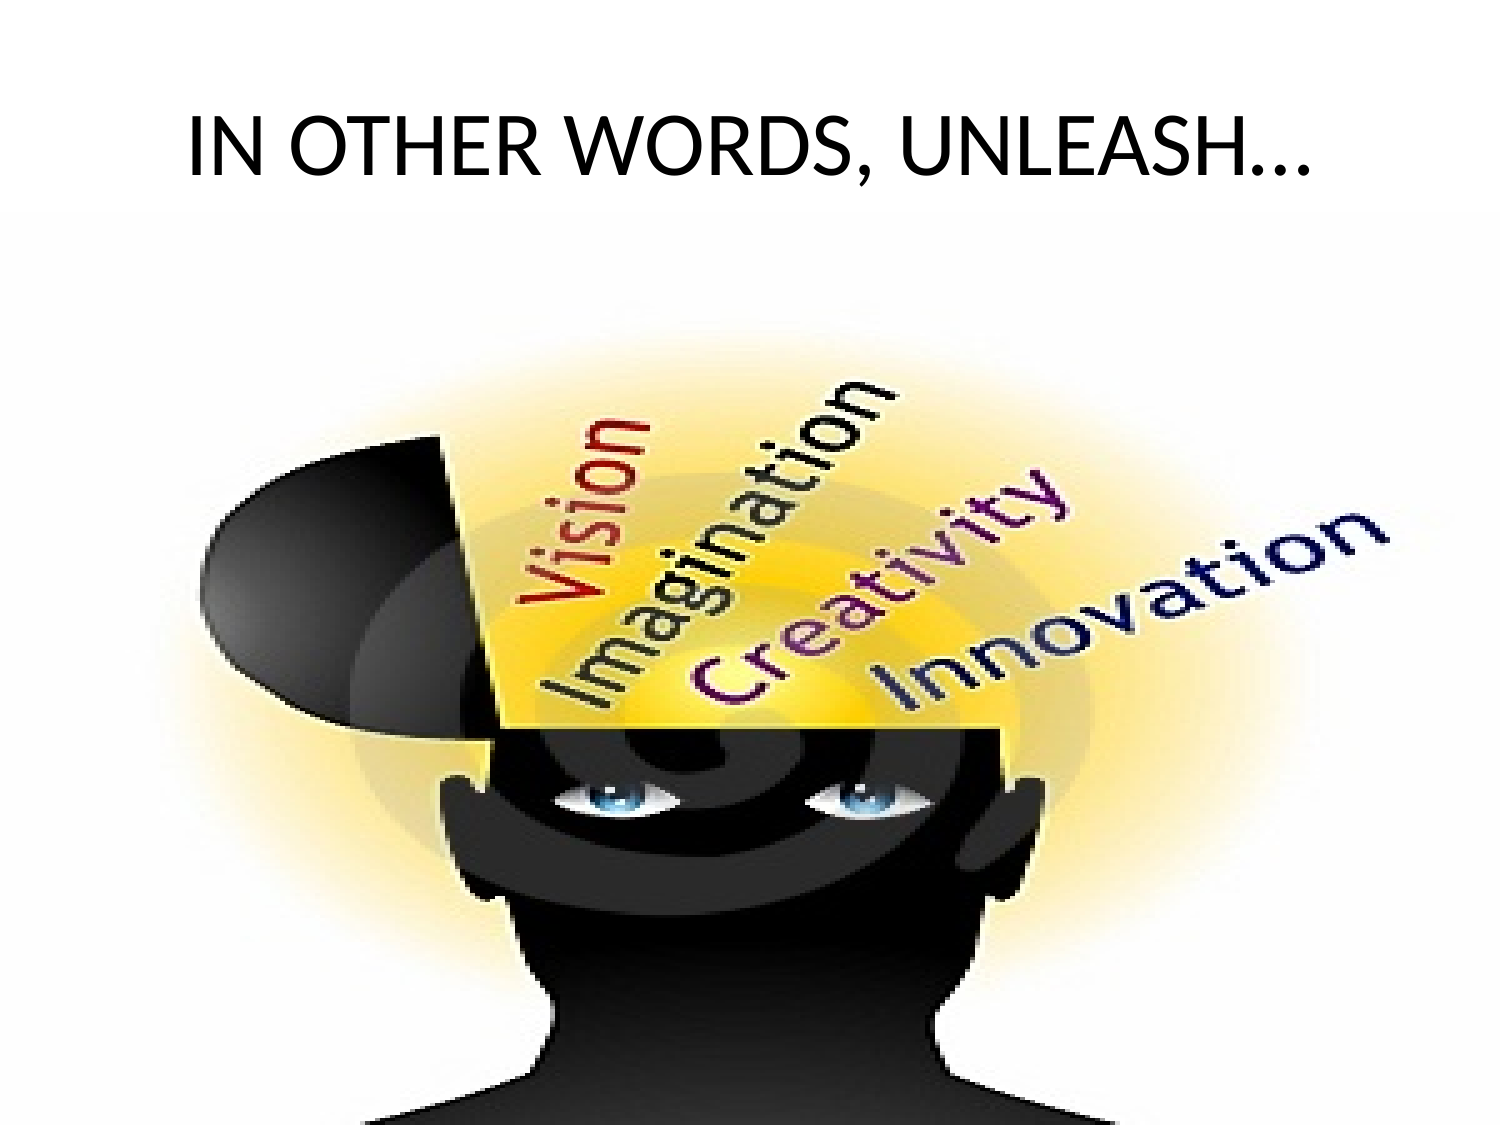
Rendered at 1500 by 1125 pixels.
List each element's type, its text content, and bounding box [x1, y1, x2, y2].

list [0, 212, 1500, 1125]
title IN OTHER WORDS, UNLEASH… [75, 45, 1425, 210]
